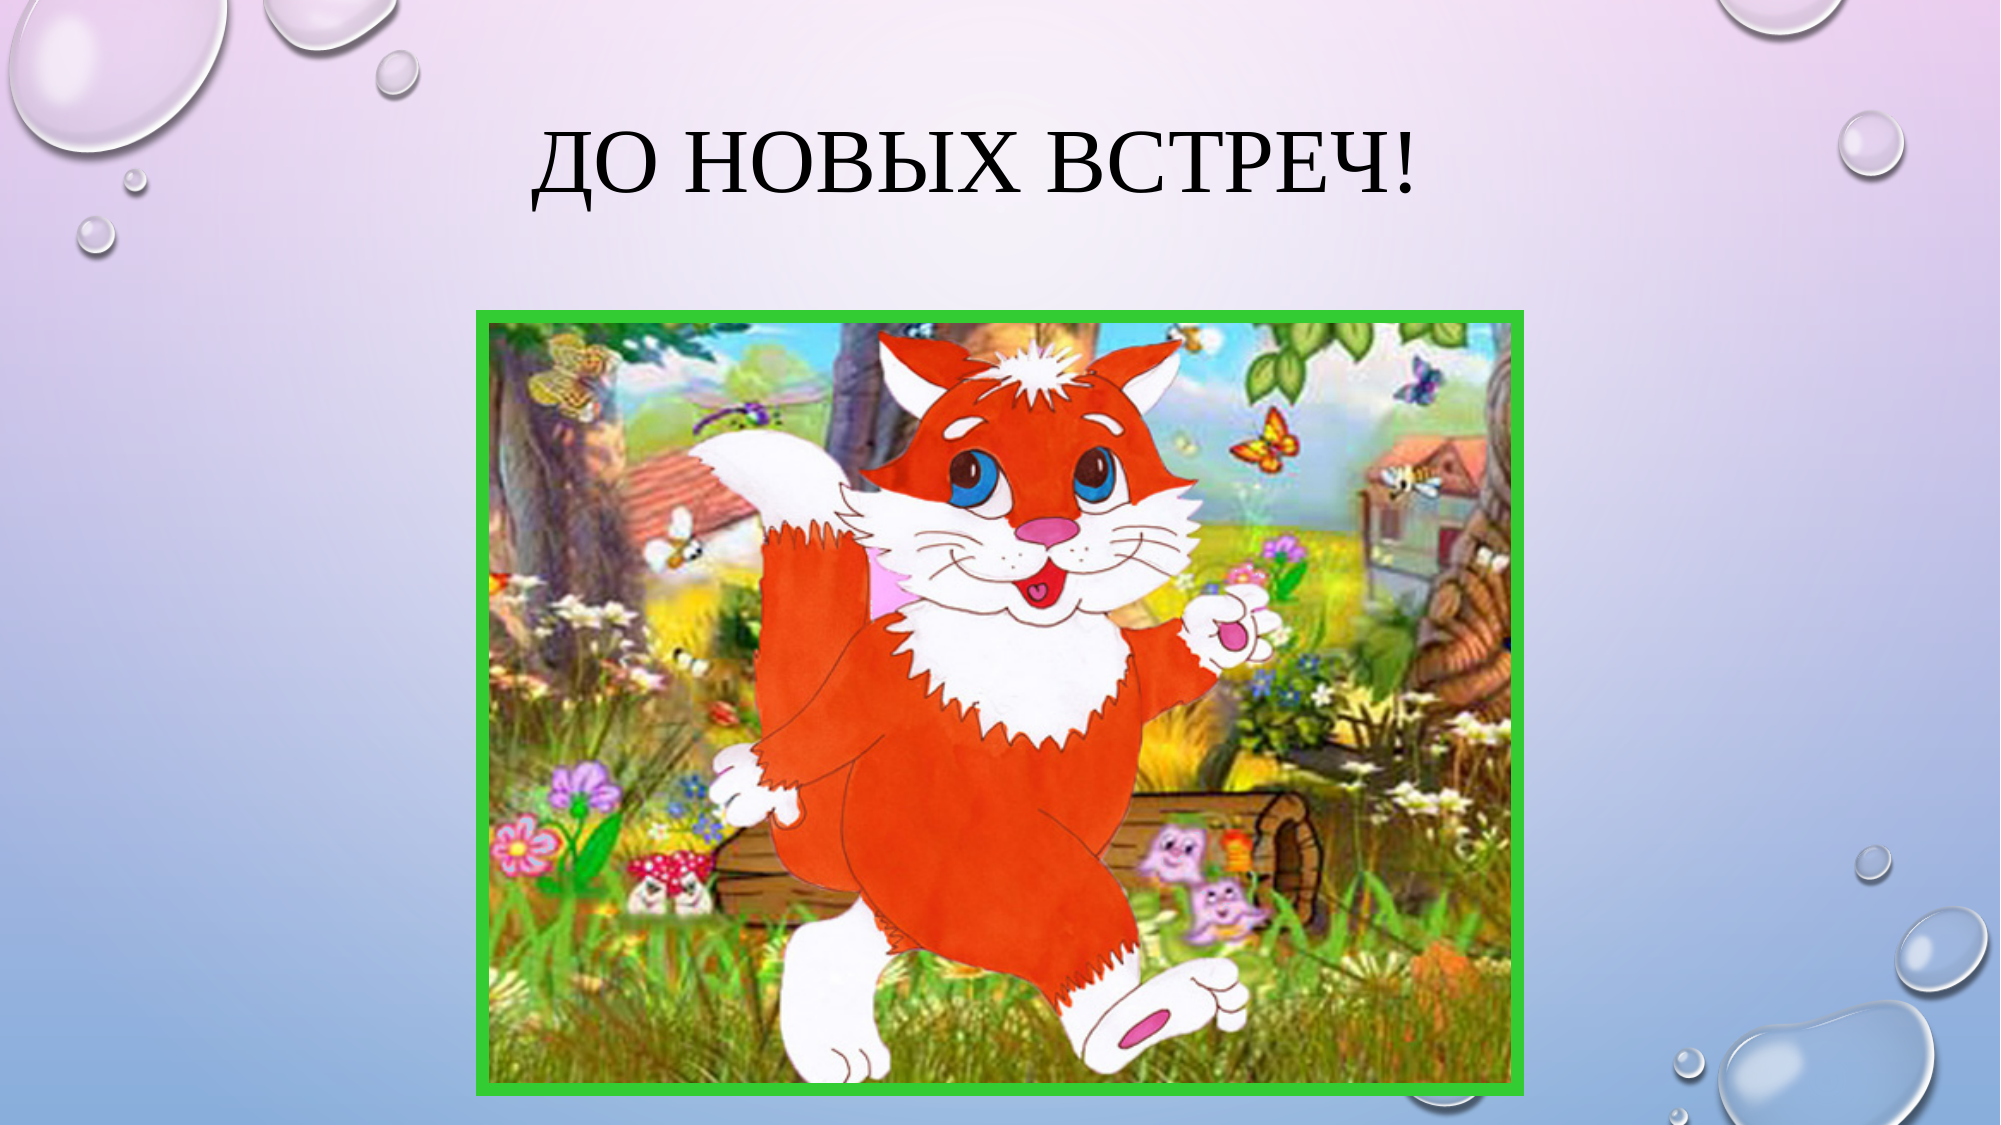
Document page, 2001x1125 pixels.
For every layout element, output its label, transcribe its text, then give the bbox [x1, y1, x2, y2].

picture [0, 0, 2000, 1125]
title До новых встреч! [149, 35, 1851, 291]
